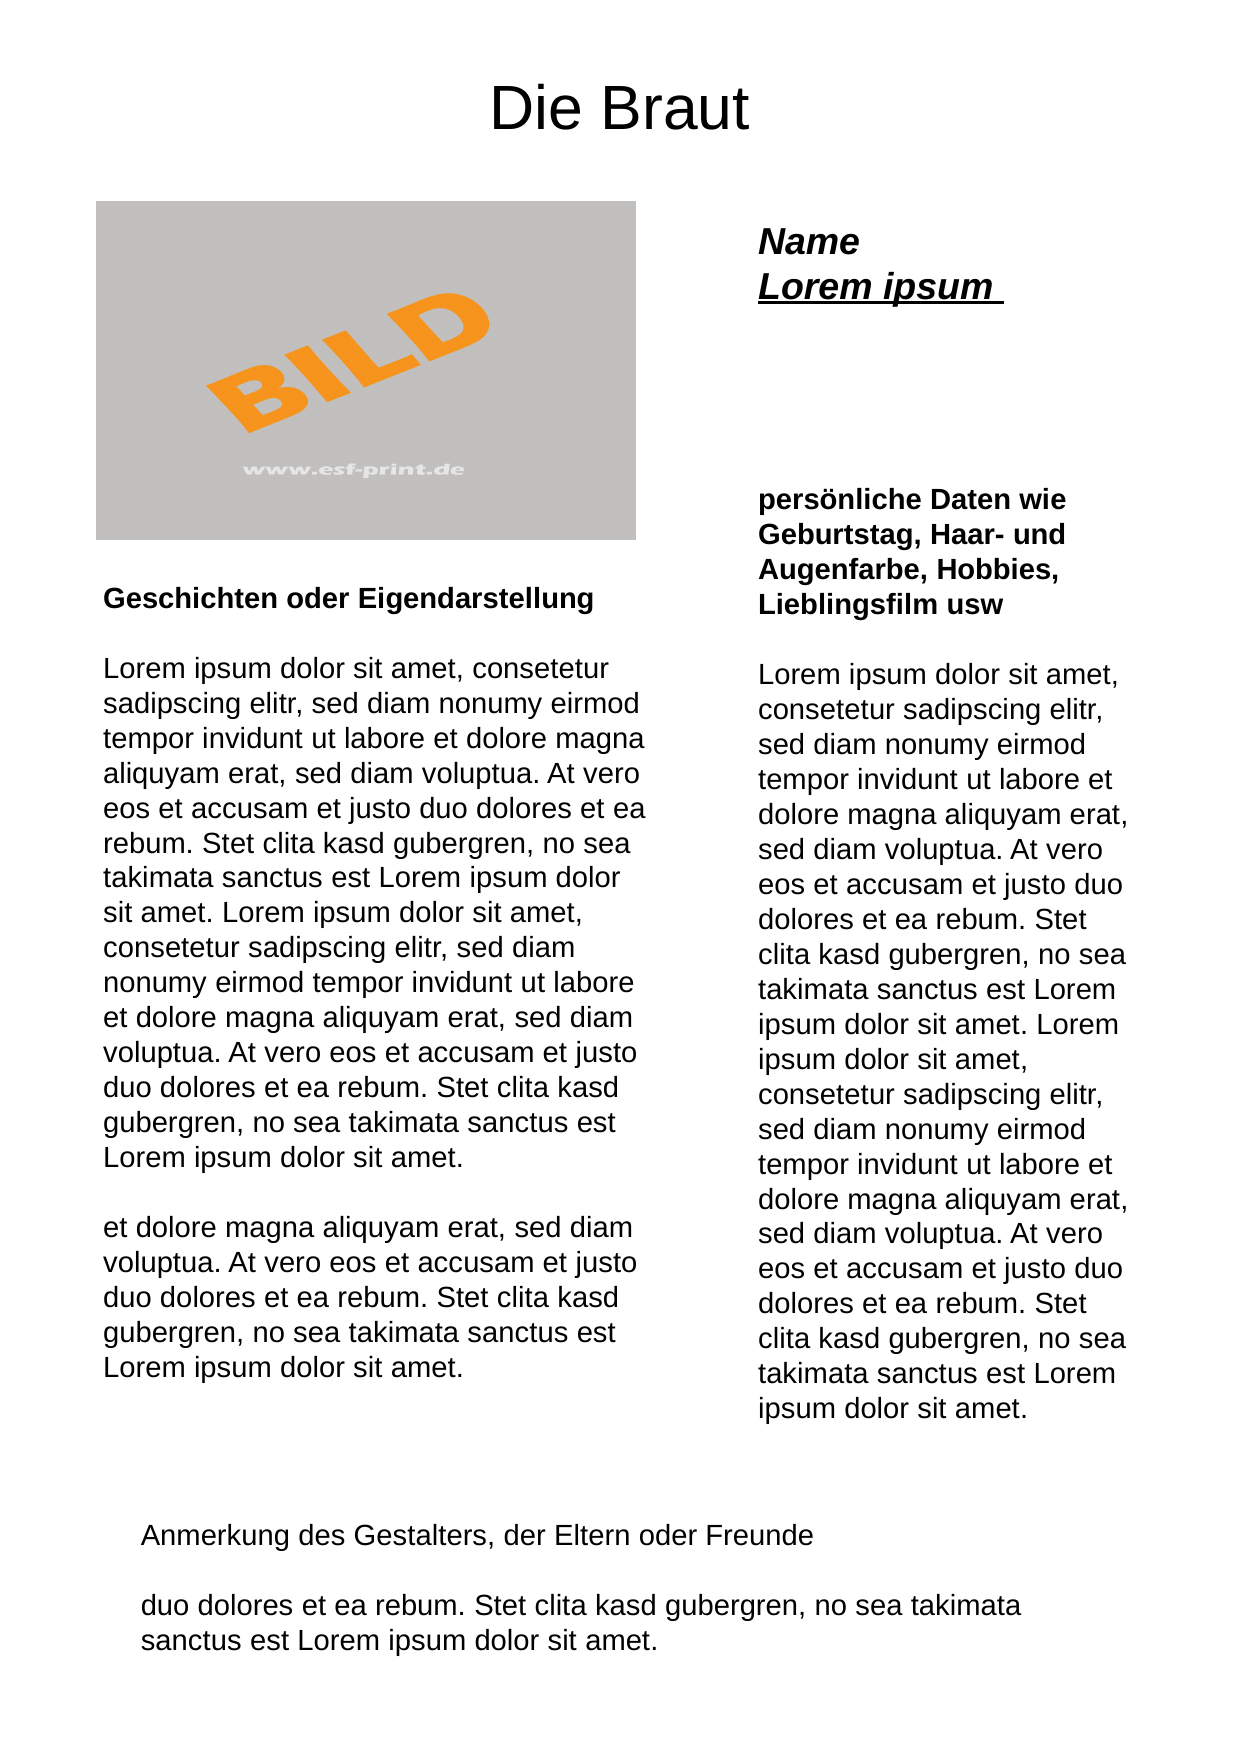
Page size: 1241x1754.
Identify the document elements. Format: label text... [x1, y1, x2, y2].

text_box Anmerkung des Gestalters, der Eltern oder Freunde duo dolores et ea rebum. Stet clita kasd gubergren, no sea takimata sanctus est Lorem ipsum dolor sit amet. [125, 1501, 1126, 1682]
text_box Die Braut [299, 31, 941, 177]
text_box Name Lorem ipsum [743, 201, 1152, 382]
text_box Geschichten oder Eigendarstellung Lorem ipsum dolor sit amet, consetetur sadipscing elitr, sed diam nonumy eirmod tempor invidunt ut labore et dolore magna aliquyam erat, sed diam voluptua. At vero eos et accusam et justo duo dolores et ea rebum. Stet clita kasd gubergren, no sea takimata sanctus est Lorem ipsum dolor sit amet. Lorem ipsum dolor sit amet, consetetur sadipscing elitr, sed diam nonumy eirmod tempor invidunt ut labore et dolore magna aliquyam erat, sed diam voluptua. At vero eos et accusam et justo duo dolores et ea rebum. Stet clita kasd gubergren, no sea takimata sanctus est Lorem ipsum dolor sit amet. et dolore magna aliquyam erat, sed diam voluptua. At vero eos et accusam et justo duo dolores et ea rebum. Stet clita kasd gubergren, no sea takimata sanctus est Lorem ipsum dolor sit amet. [88, 564, 674, 1547]
picture [96, 201, 637, 540]
text_box persönliche Daten wie Geburtstag, Haar- und Augenfarbe, Hobbies, Lieblingsfilm usw Lorem ipsum dolor sit amet, consetetur sadipscing elitr, sed diam nonumy eirmod tempor invidunt ut labore et dolore magna aliquyam erat, sed diam voluptua. At vero eos et accusam et justo duo dolores et ea rebum. Stet clita kasd gubergren, no sea takimata sanctus est Lorem ipsum dolor sit amet. Lorem ipsum dolor sit amet, consetetur sadipscing elitr, sed diam nonumy eirmod tempor invidunt ut labore et dolore magna aliquyam erat, sed diam voluptua. At vero eos et accusam et justo duo dolores et ea rebum. Stet clita kasd gubergren, no sea takimata sanctus est Lorem ipsum dolor sit amet. [743, 465, 1152, 1449]
